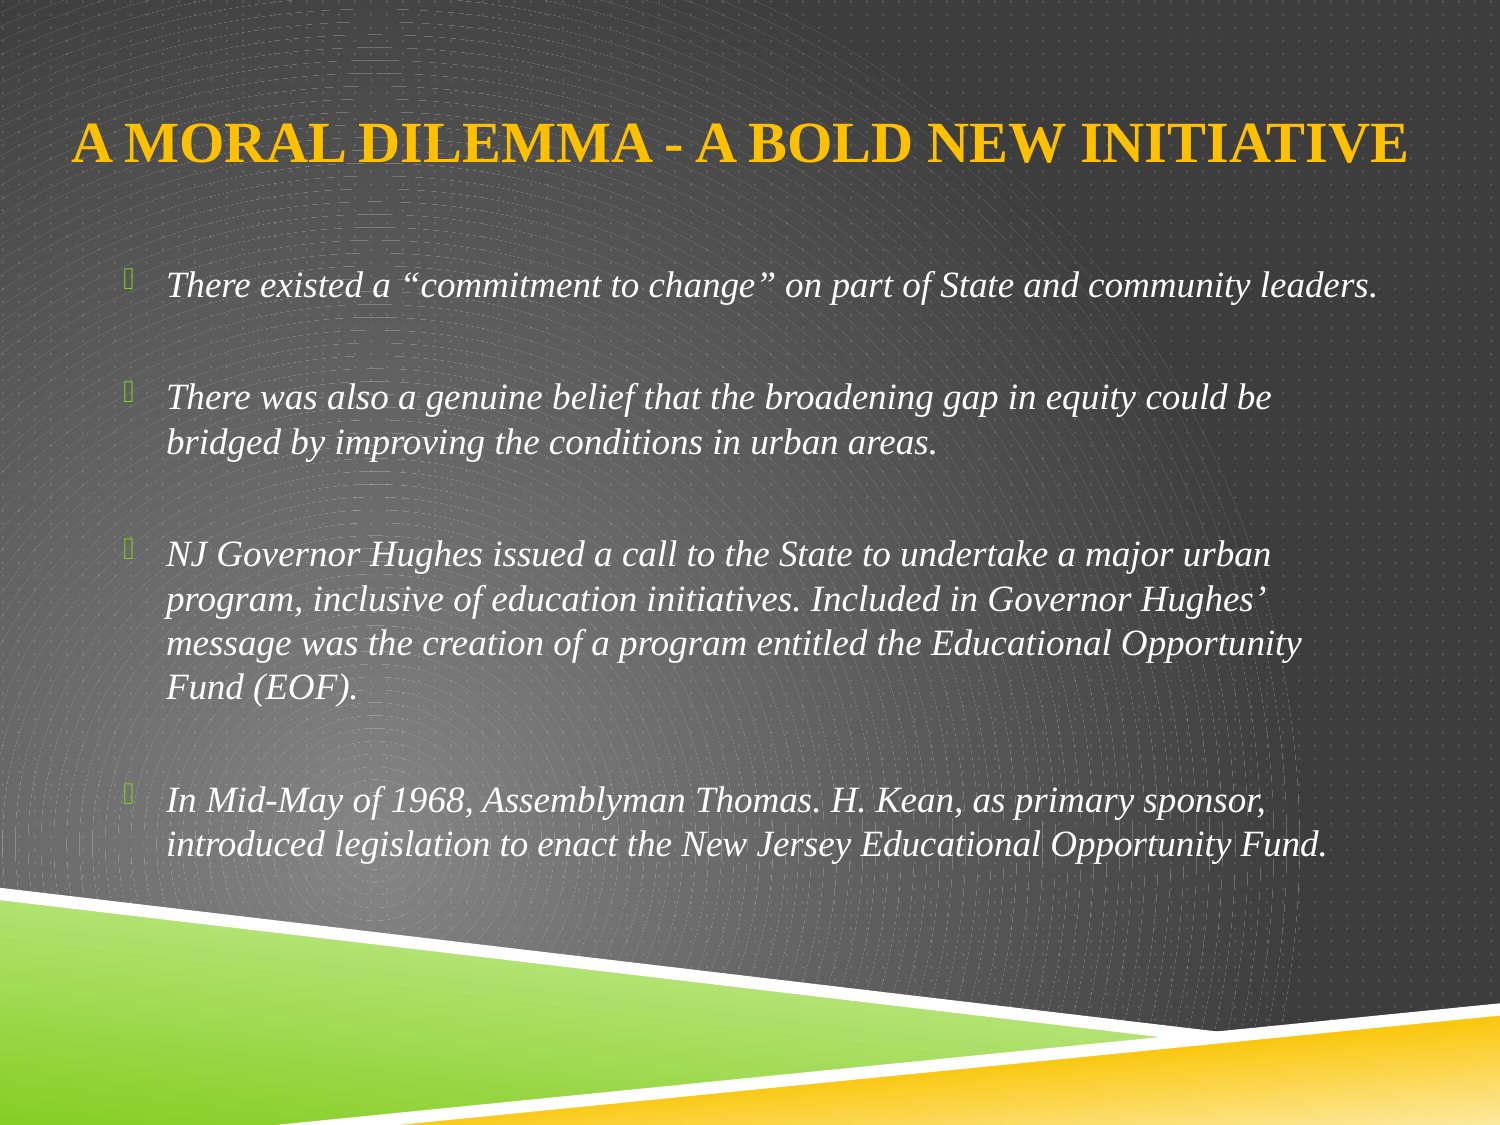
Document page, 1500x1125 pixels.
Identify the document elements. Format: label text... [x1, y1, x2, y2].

title A Moral Dilemma - A Bold New Initiative [71, 45, 1446, 233]
list There existed a “commitment to change” on part of State and community leaders. There was also a genuine belief that the broadening gap in equity could be bridged by improving the conditions in urban areas. NJ Governor Hughes issued a call to the State to undertake a major urban program, inclusive of education initiatives. Included in Governor Hughes’ message was the creation of a program entitled the Educational Opportunity Fund (EOF). In Mid-May of 1968, Assemblyman Thomas. H. Kean, as primary sponsor, introduced legislation to enact the New Jersey Educational Opportunity Fund. [112, 198, 1388, 902]
